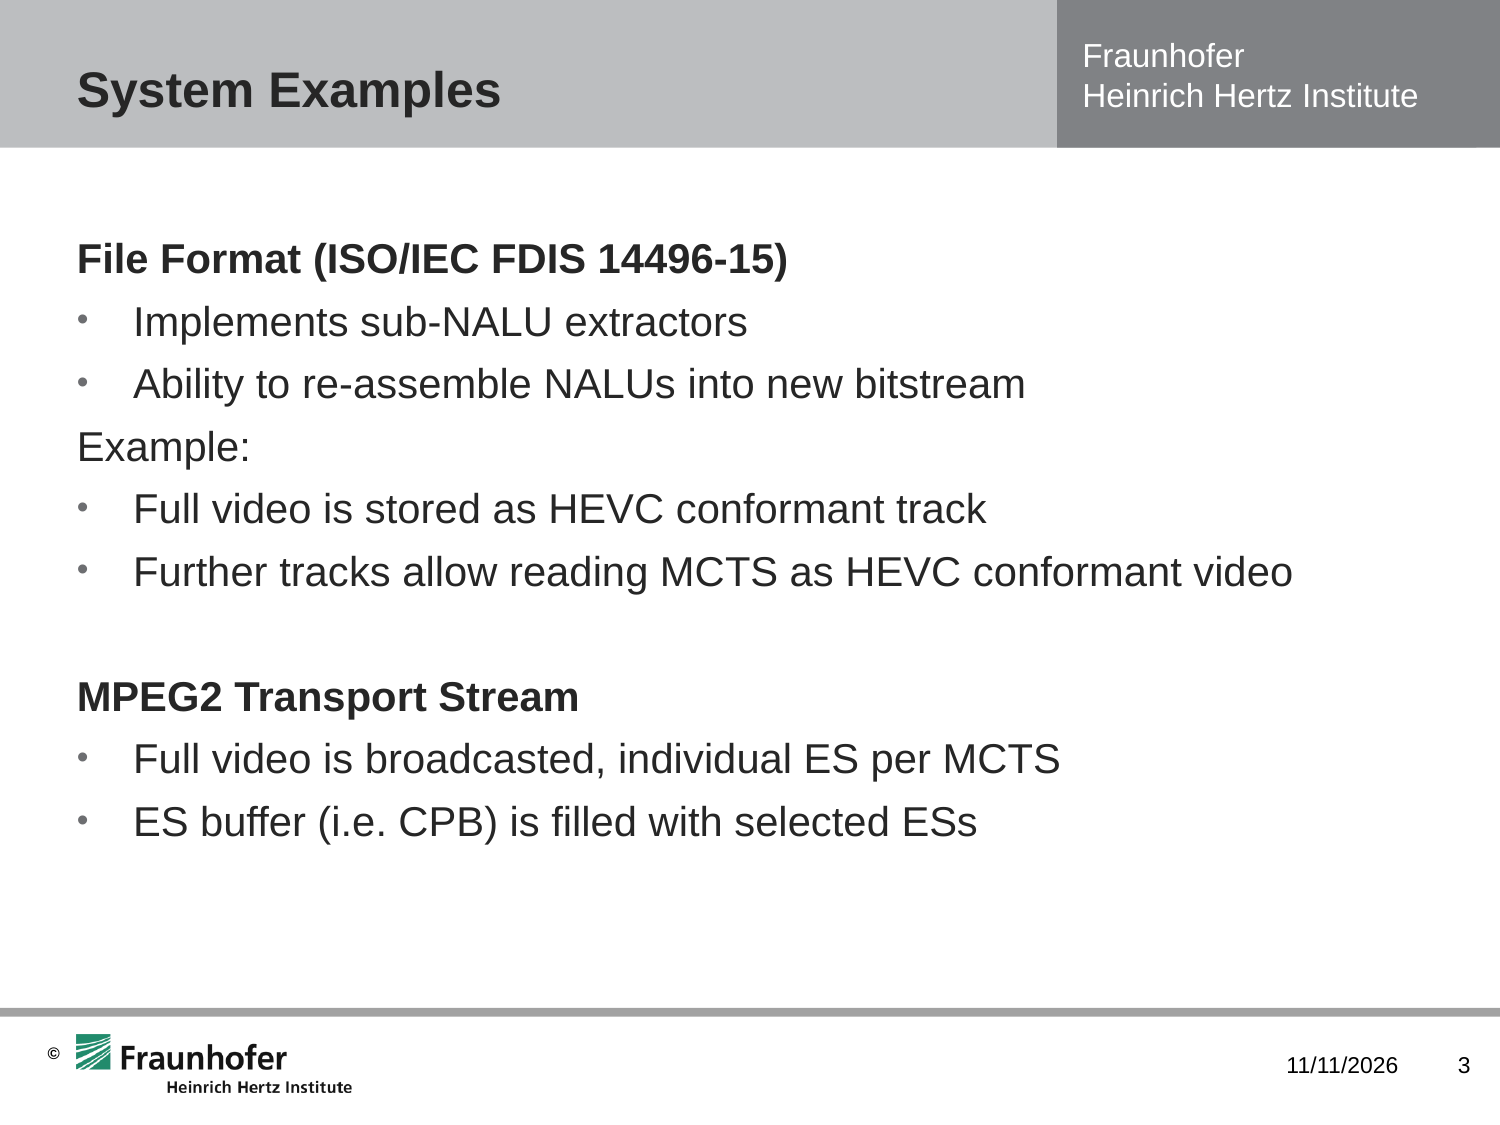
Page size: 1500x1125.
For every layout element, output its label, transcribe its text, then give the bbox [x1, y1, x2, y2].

title System Examples [76, 58, 1022, 118]
picture [76, 1034, 352, 1093]
list File Format (ISO/IEC FDIS 14496-15) Implements sub-NALU extractors Ability to re-assemble NALUs into new bitstream Example: Full video is stored as HEVC conformant track Further tracks allow reading MCTS as HEVC conformant video MPEG2 Transport Stream Full video is broadcasted, individual ES per MCTS ES buffer (i.e. CPB) is filled with selected ESs [76, 231, 1471, 973]
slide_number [1019, 1034, 1394, 1094]
slide_number 3 [1394, 1034, 1471, 1094]
